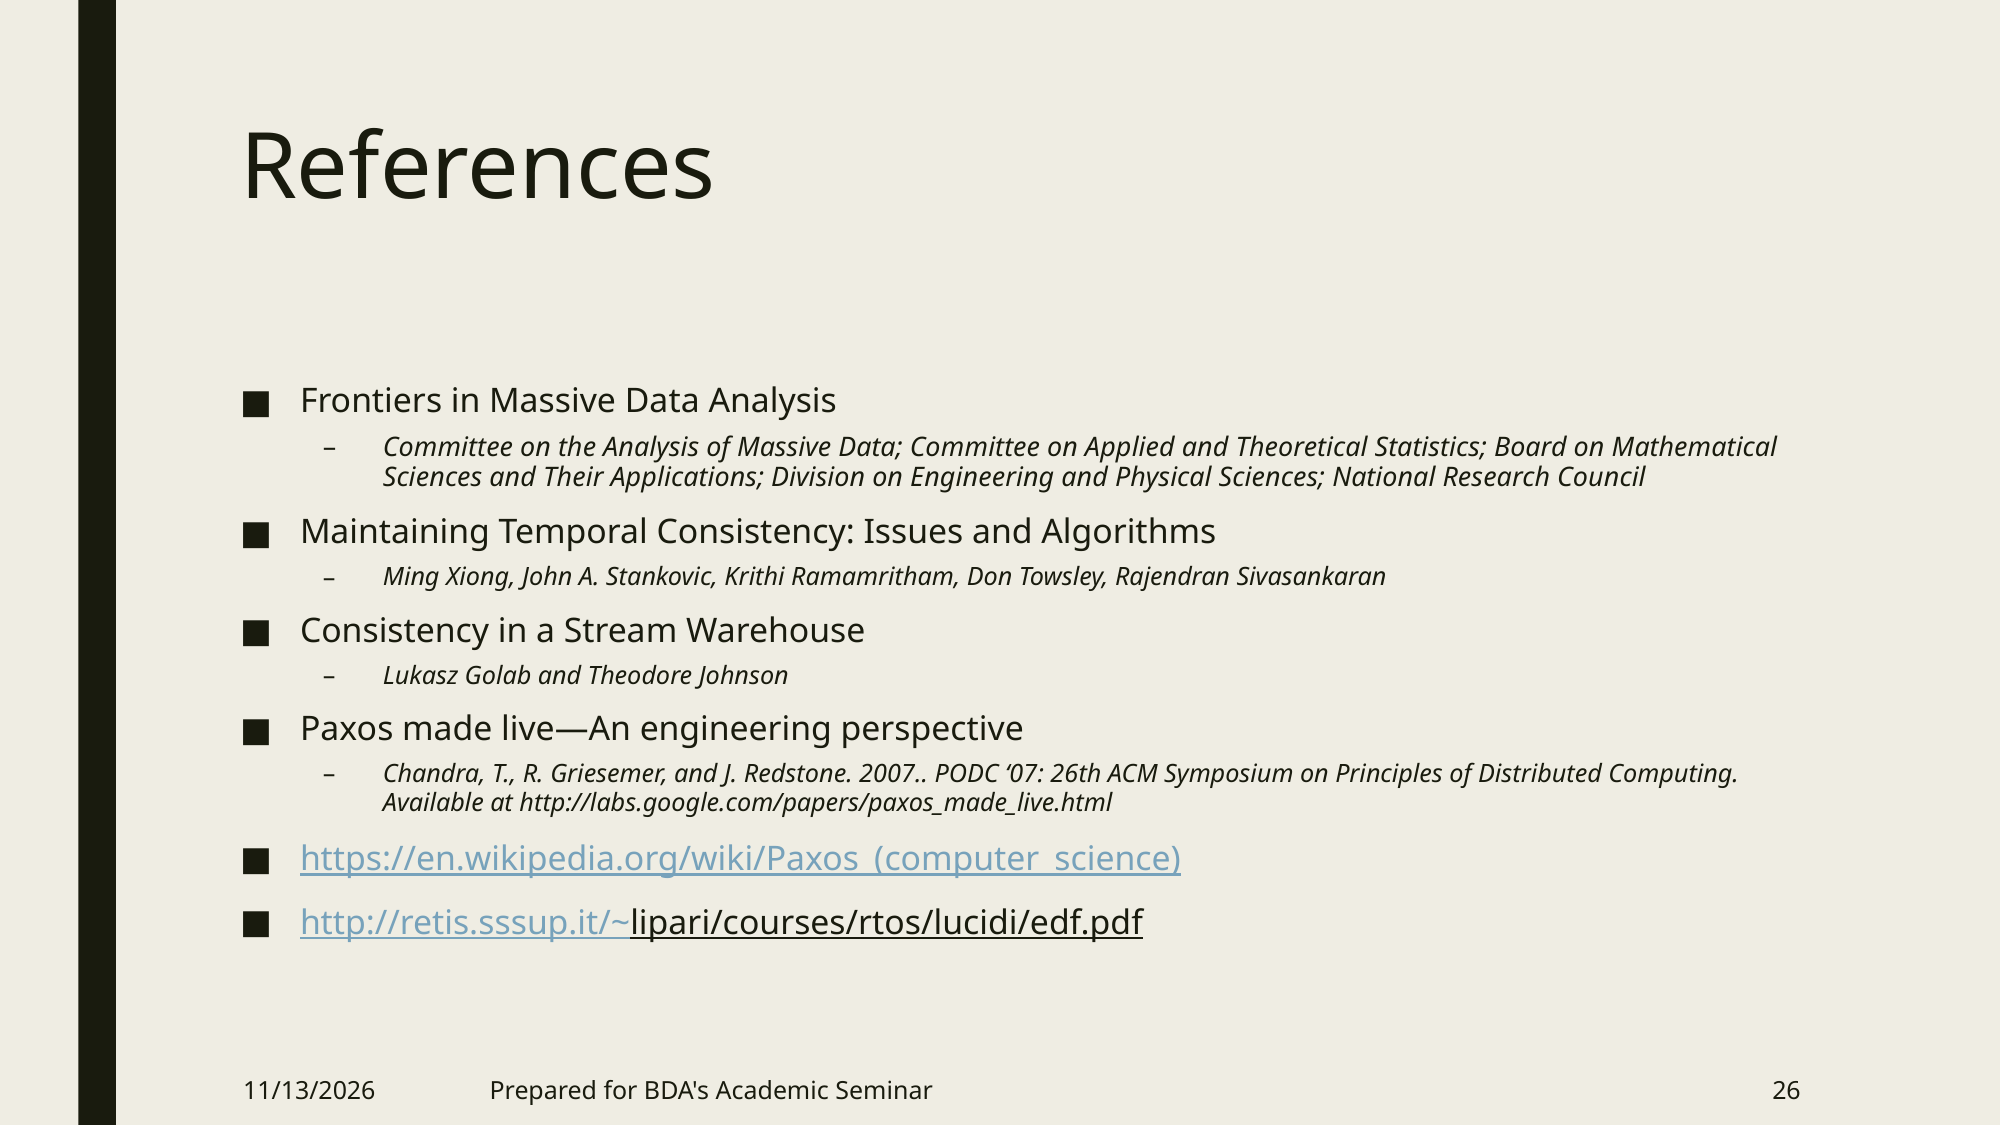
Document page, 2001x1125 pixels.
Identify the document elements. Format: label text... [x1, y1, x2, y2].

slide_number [228, 1058, 426, 1125]
slide_number 26 [1553, 1058, 1816, 1125]
title References [225, 112, 1800, 357]
list Frontiers in Massive Data Analysis Committee on the Analysis of Massive Data; Committee on Applied and Theoretical Statistics; Board on Mathematical Sciences and Their Applications; Division on Engineering and Physical Sciences; National Research Council Maintaining Temporal Consistency: Issues and Algorithms Ming Xiong, John A. Stankovic, Krithi Ramamritham, Don Towsley, Rajendran Sivasankaran Consistency in a Stream Warehouse Lukasz Golab and Theodore Johnson Paxos made live—An engineering perspective Chandra, T., R. Griesemer, and J. Redstone. 2007.. PODC ‘07: 26th ACM Symposium on Principles of Distributed Computing. Available at http://labs.google.com/papers/paxos_made_live.html https://en.wikipedia.org/wiki/Paxos_(computer_science) http://retis.sssup.it/~lipari/courses/rtos/lucidi/edf.pdf [225, 375, 1800, 963]
footer Prepared for BDA's Academic Seminar [474, 1058, 1505, 1125]
